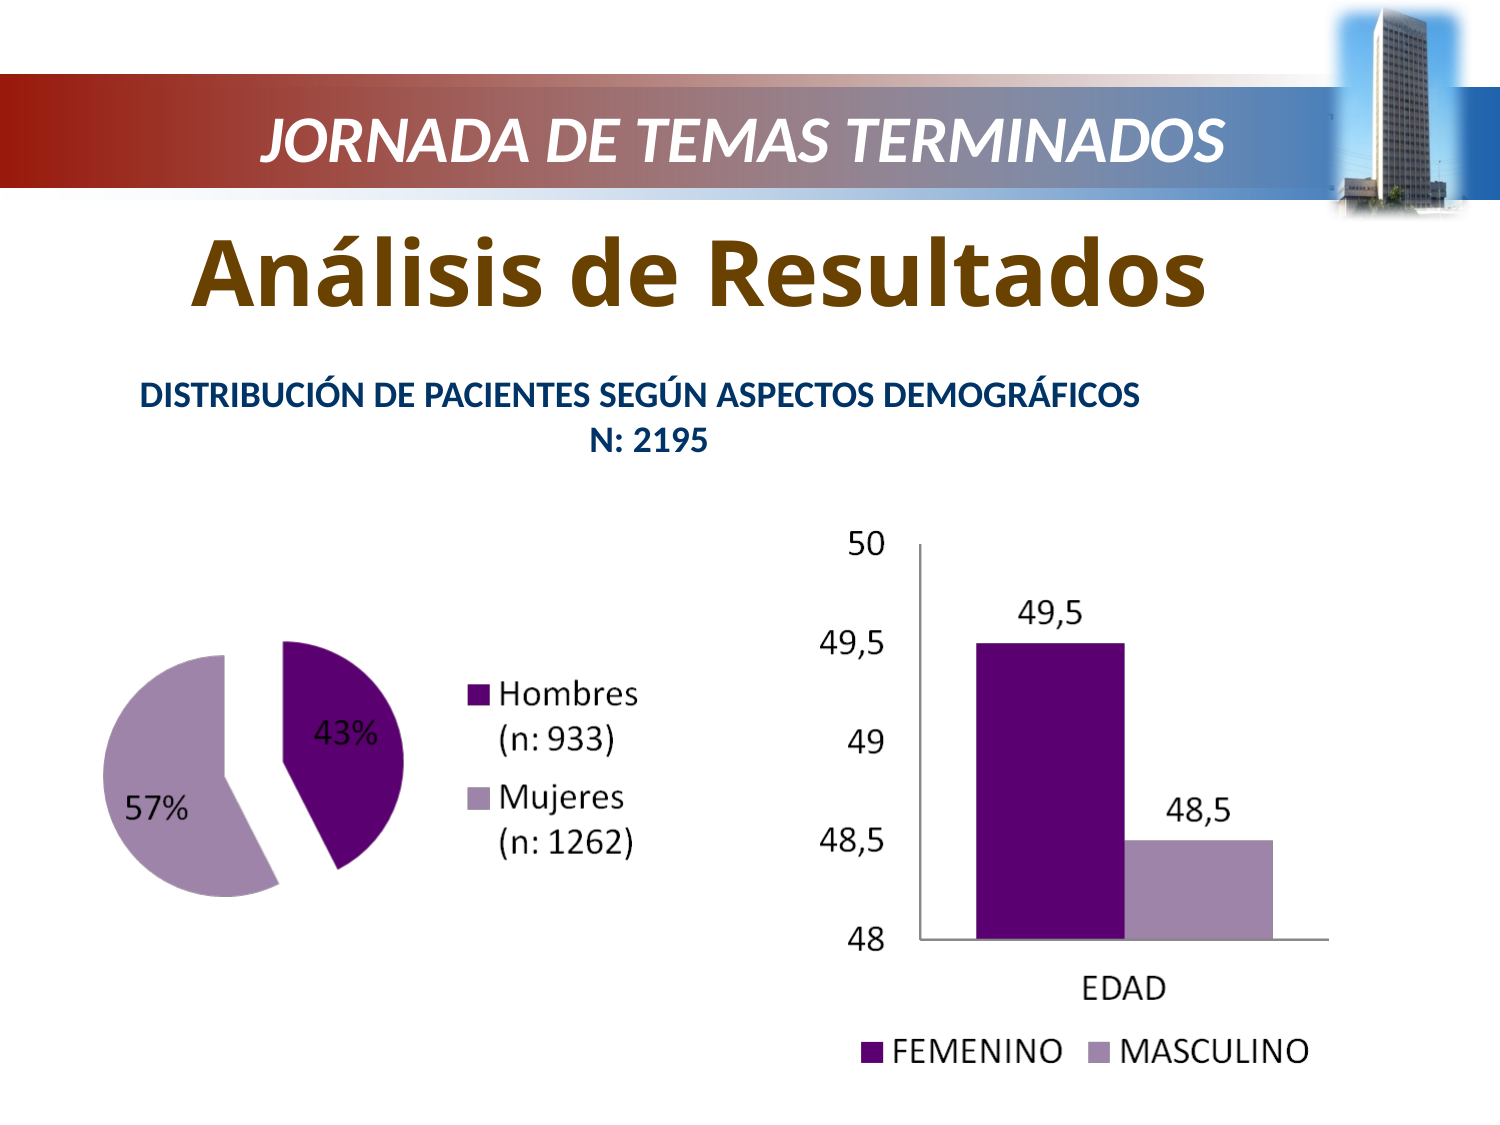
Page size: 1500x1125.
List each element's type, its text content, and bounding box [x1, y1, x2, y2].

text_box DISTRIBUCIÓN DE PACIENTES SEGÚN ASPECTOS DEMOGRÁFICOS N: 2195 [70, 362, 1228, 468]
title JORNADA DE TEMAS TERMINADOS [137, 89, 1351, 183]
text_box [797, 502, 1360, 1102]
text_box Análisis de Resultados [75, 175, 1325, 364]
picture [1342, 22, 1458, 200]
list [46, 459, 667, 1079]
